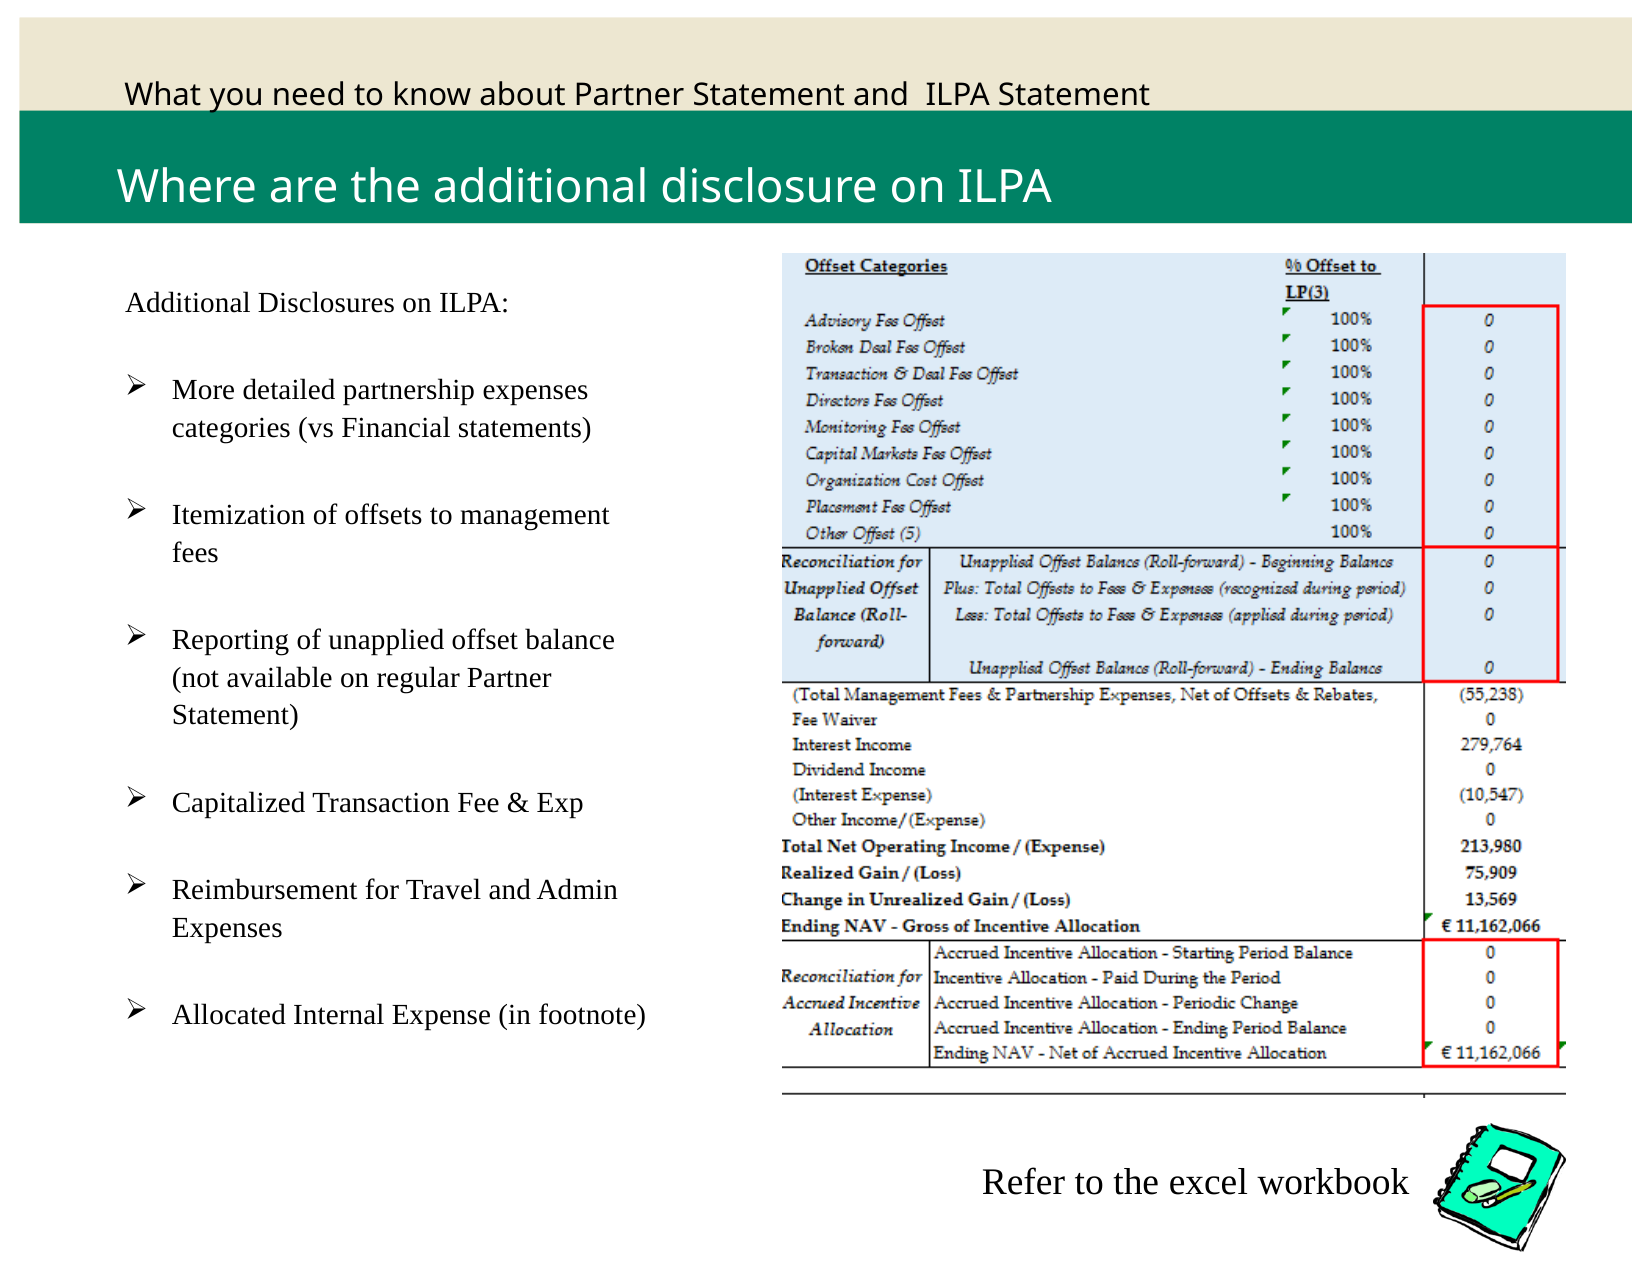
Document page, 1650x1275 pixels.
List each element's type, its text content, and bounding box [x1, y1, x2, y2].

picture [782, 253, 1566, 1098]
text_box Where are the additional disclosure on ILPA [99, 140, 1585, 228]
text_box Refer to the excel workbook [383, 1149, 1425, 1200]
picture [1433, 1122, 1566, 1252]
list Additional Disclosures on ILPA: More detailed partnership expenses categories (vs Financial statements) Itemization of offsets to management fees Reporting of unapplied offset balance (not available on regular Partner Statement) Capitalized Transaction Fee & Exp Reimbursement for Travel and Admin Expenses Allocated Internal Expense (in footnote) [49, 280, 651, 1042]
